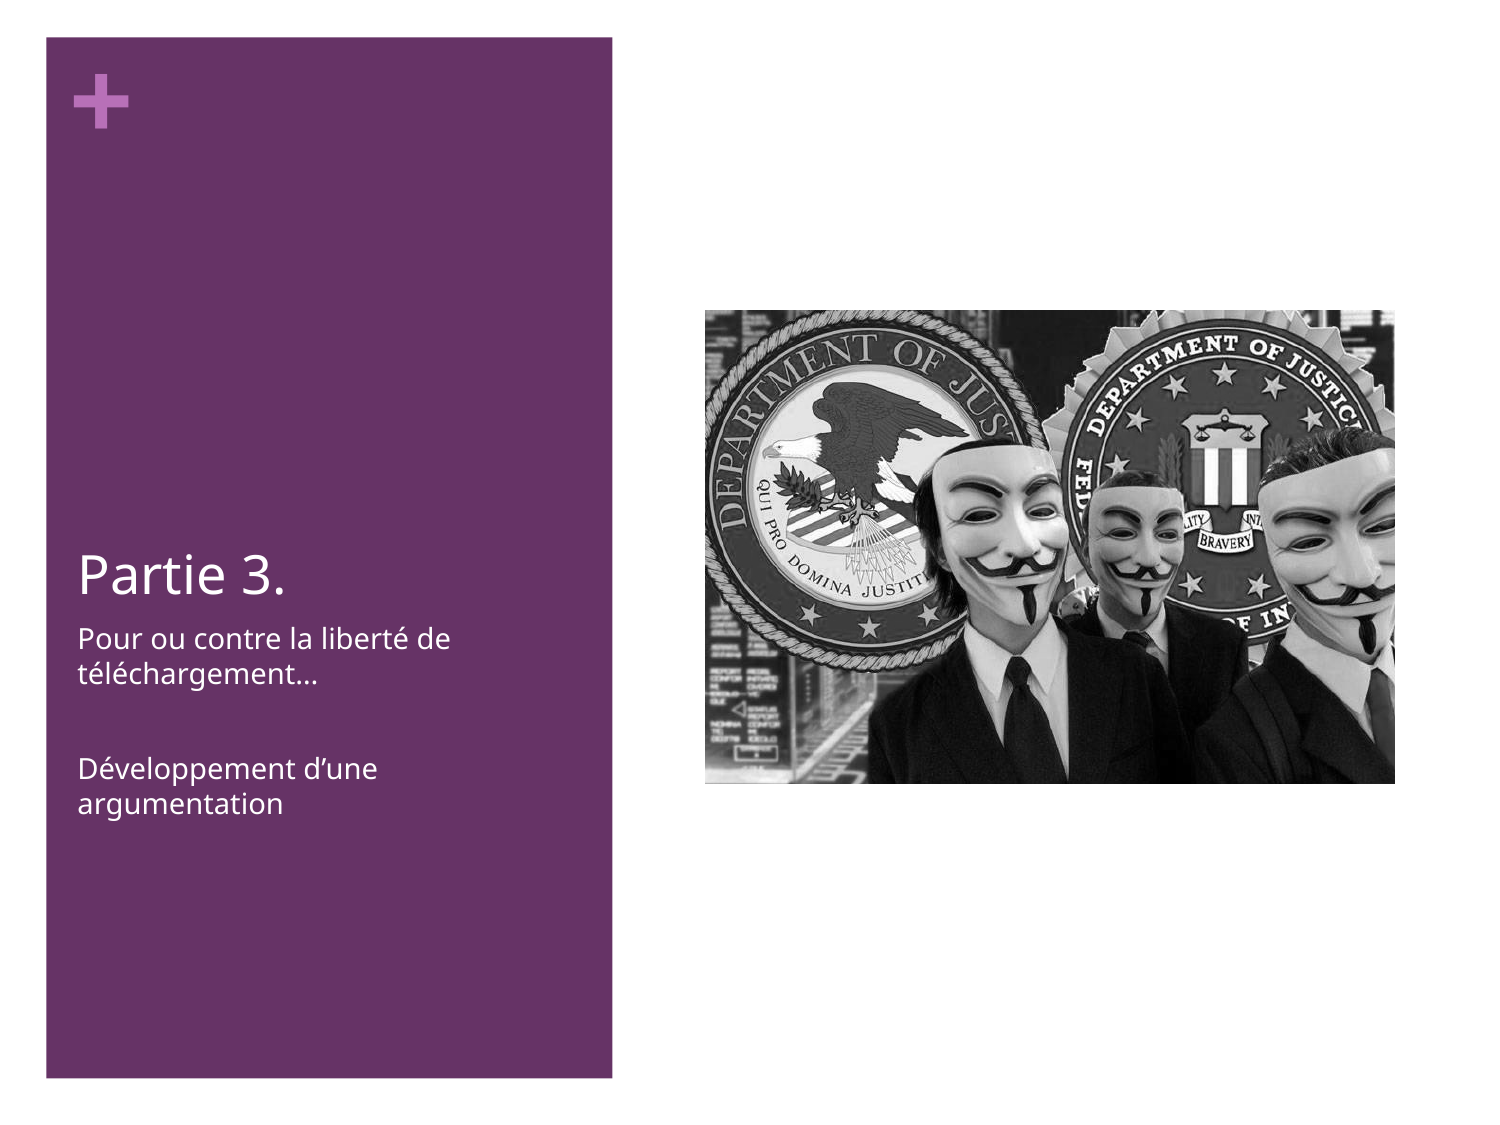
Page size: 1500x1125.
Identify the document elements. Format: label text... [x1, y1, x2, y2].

title Partie 3. [62, 421, 597, 613]
list Pour ou contre la liberté de téléchargement… Développement d’une argumentation [62, 613, 597, 1005]
picture [704, 309, 1396, 785]
